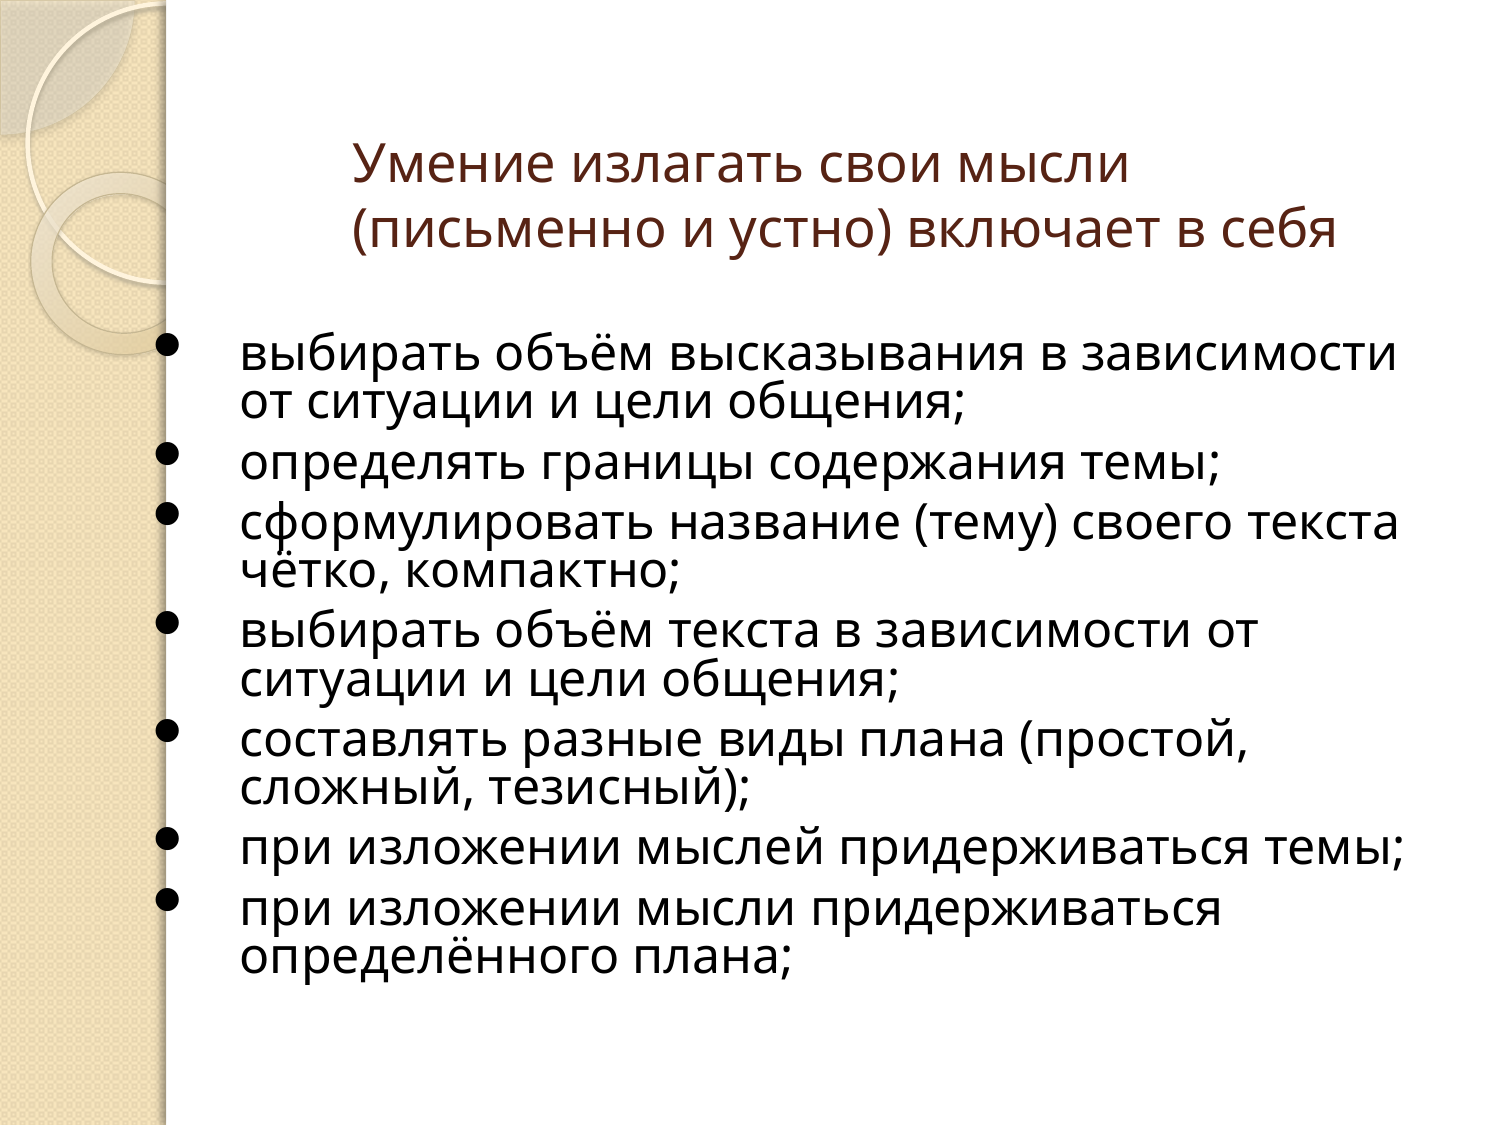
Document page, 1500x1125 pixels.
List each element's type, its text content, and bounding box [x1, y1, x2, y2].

list выбирать объём высказывания в зависимости от ситуации и цели общения; определять границы содержания темы; сформулировать название (тему) своего текста чётко, компактно; выбирать объём текста в зависимости от ситуации и цели общения; составлять разные виды плана (простой, сложный, тезисный); при изложении мыслей придерживаться темы; при изложении мысли придерживаться определённого плана; [137, 324, 1463, 1000]
title Умение излагать свои мысли (письменно и устно) включает в себя [337, 99, 1463, 288]
